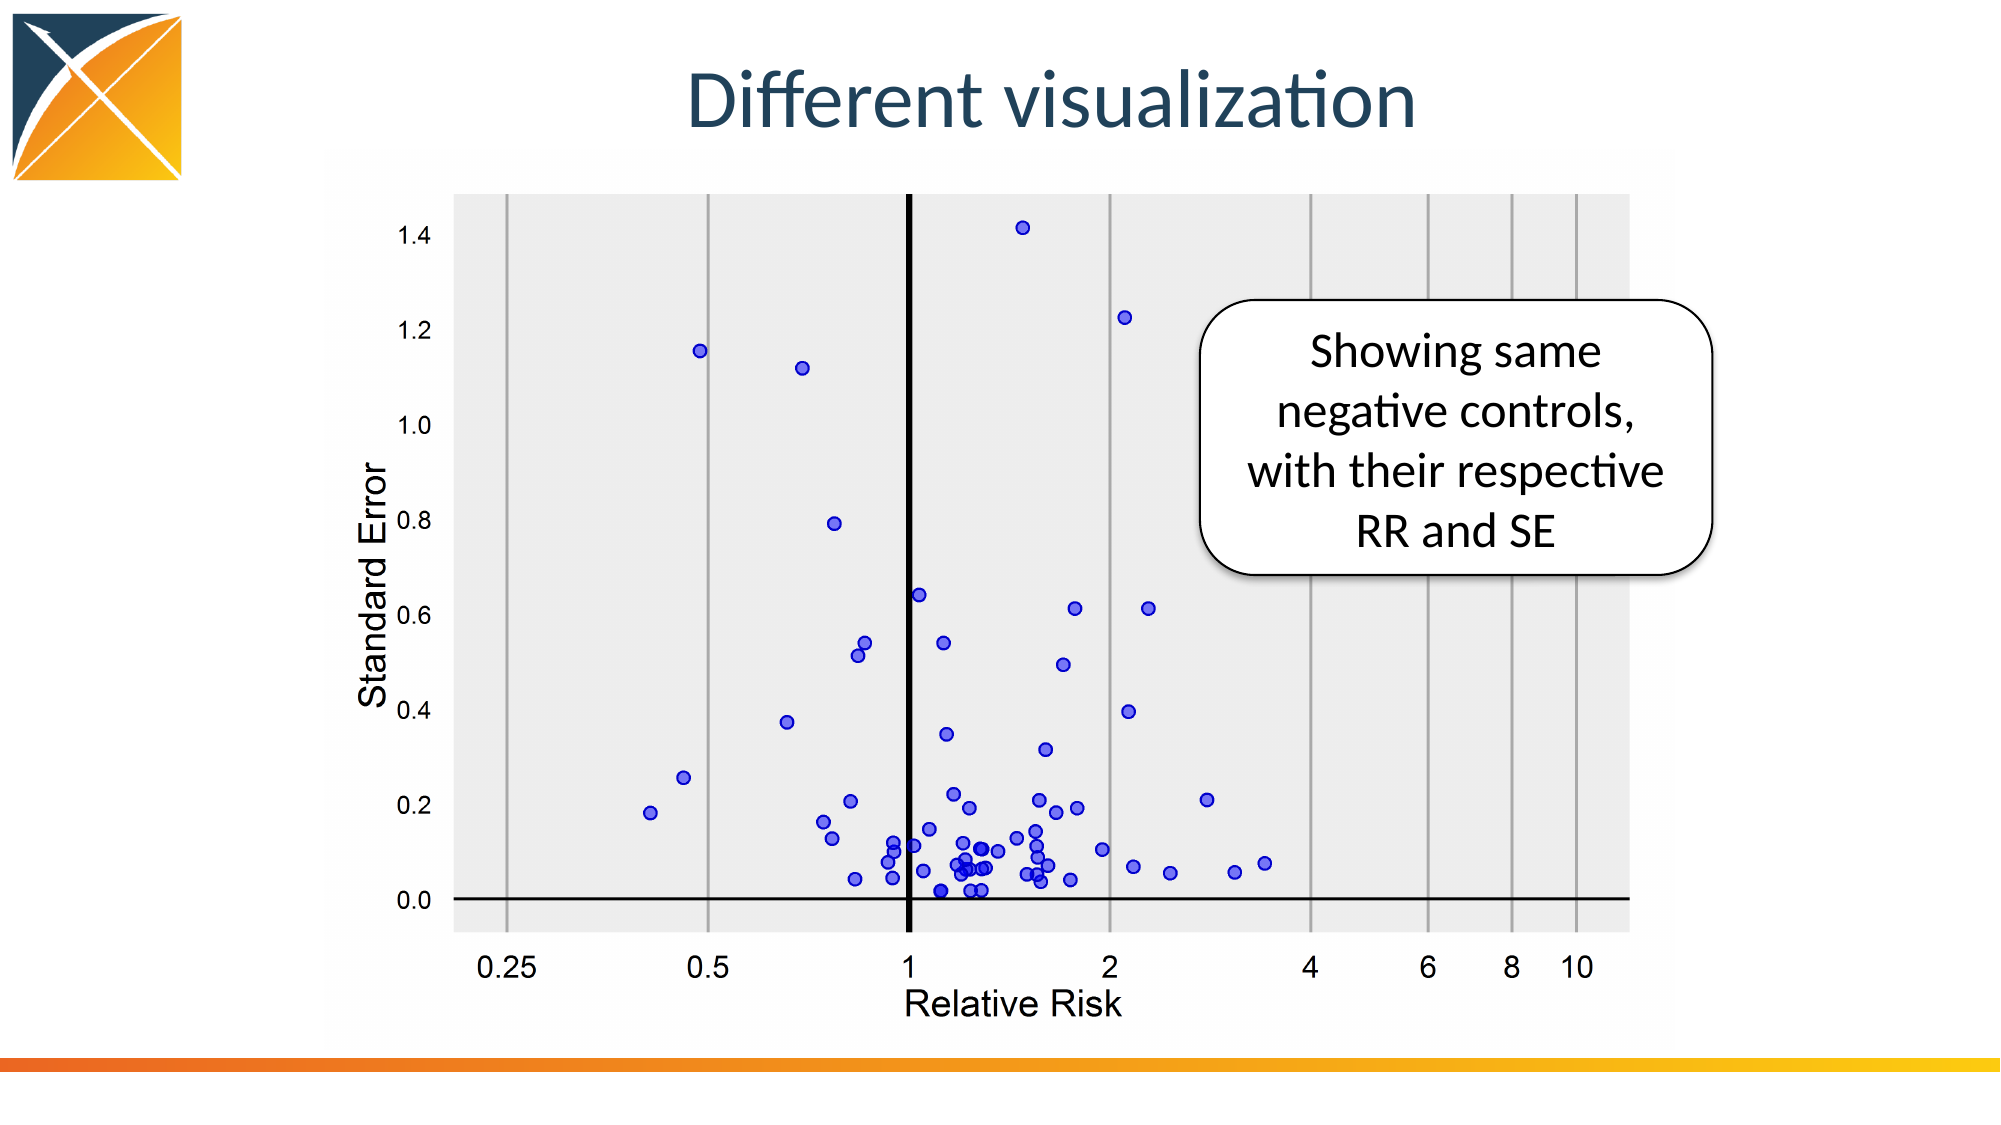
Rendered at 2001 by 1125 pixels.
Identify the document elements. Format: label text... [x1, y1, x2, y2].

text_box Showing same negative controls, with their respective RR and SE [1679, 303, 1714, 572]
picture [324, 149, 1676, 1051]
title Different visualization [205, 24, 1900, 163]
picture [0, 0, 206, 200]
